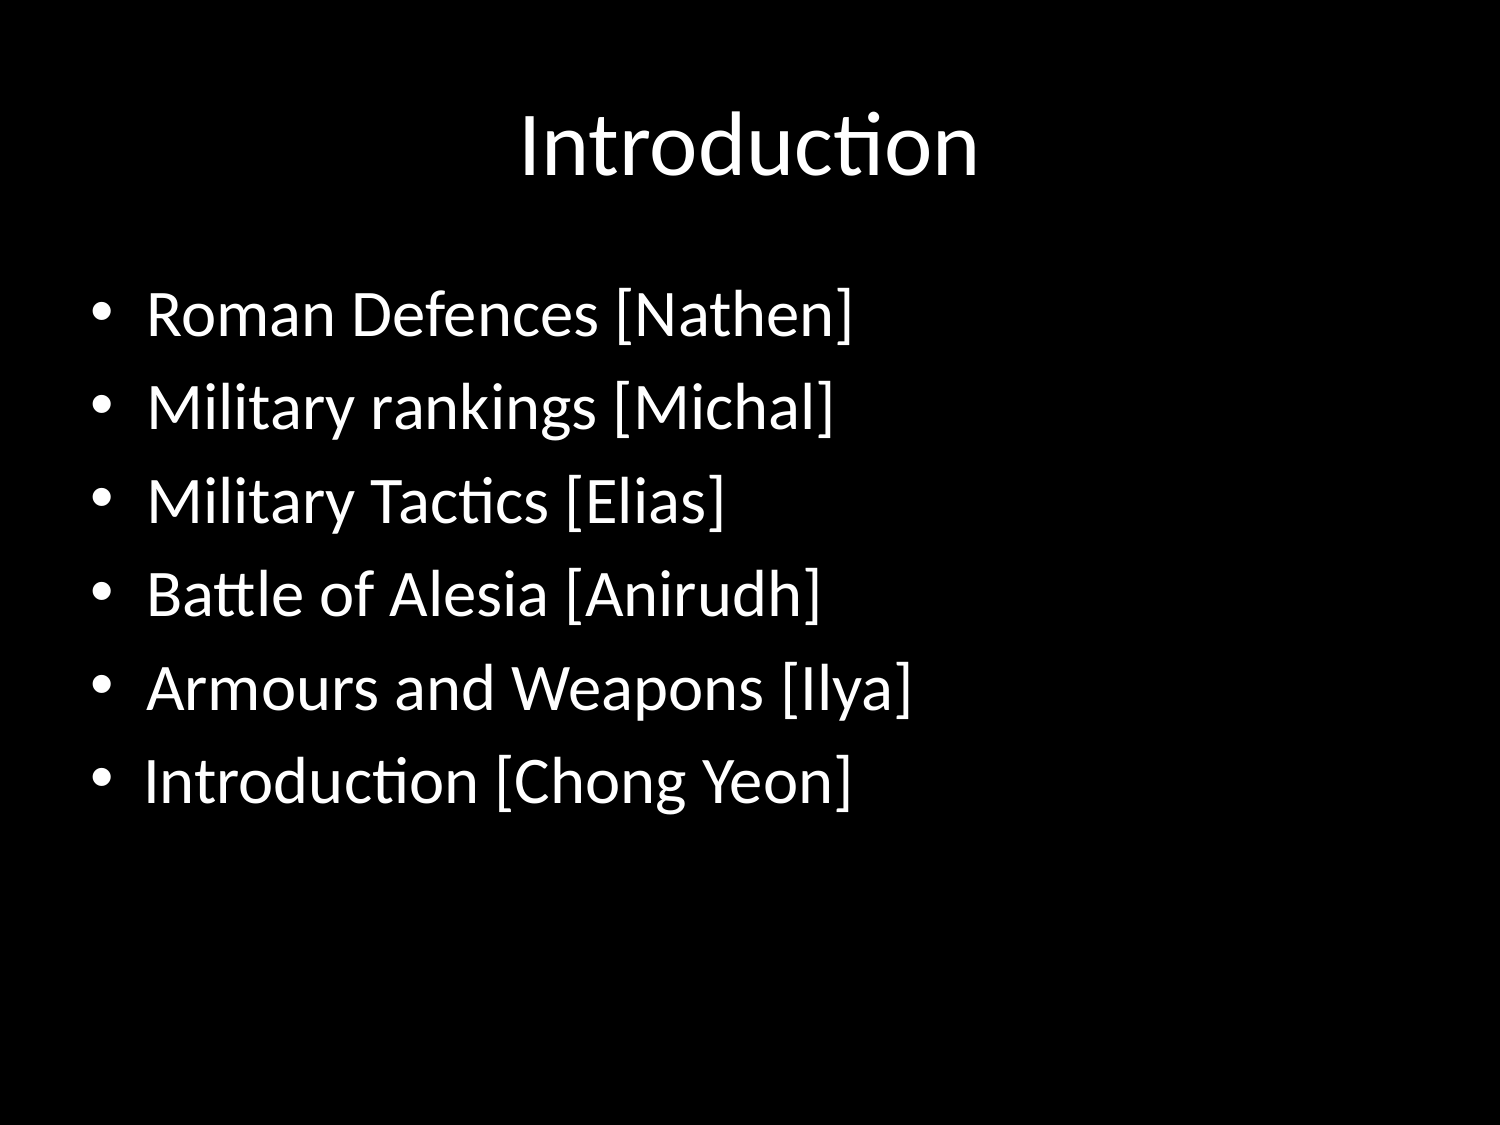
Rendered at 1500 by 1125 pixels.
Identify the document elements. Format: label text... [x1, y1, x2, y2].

list Roman Defences [Nathen] Military rankings [Michal] Military Tactics [Elias] Battle of Alesia [Anirudh] Armours and Weapons [Ilya] Introduction [Chong Yeon] [75, 262, 1425, 1005]
title Introduction [75, 45, 1425, 233]
